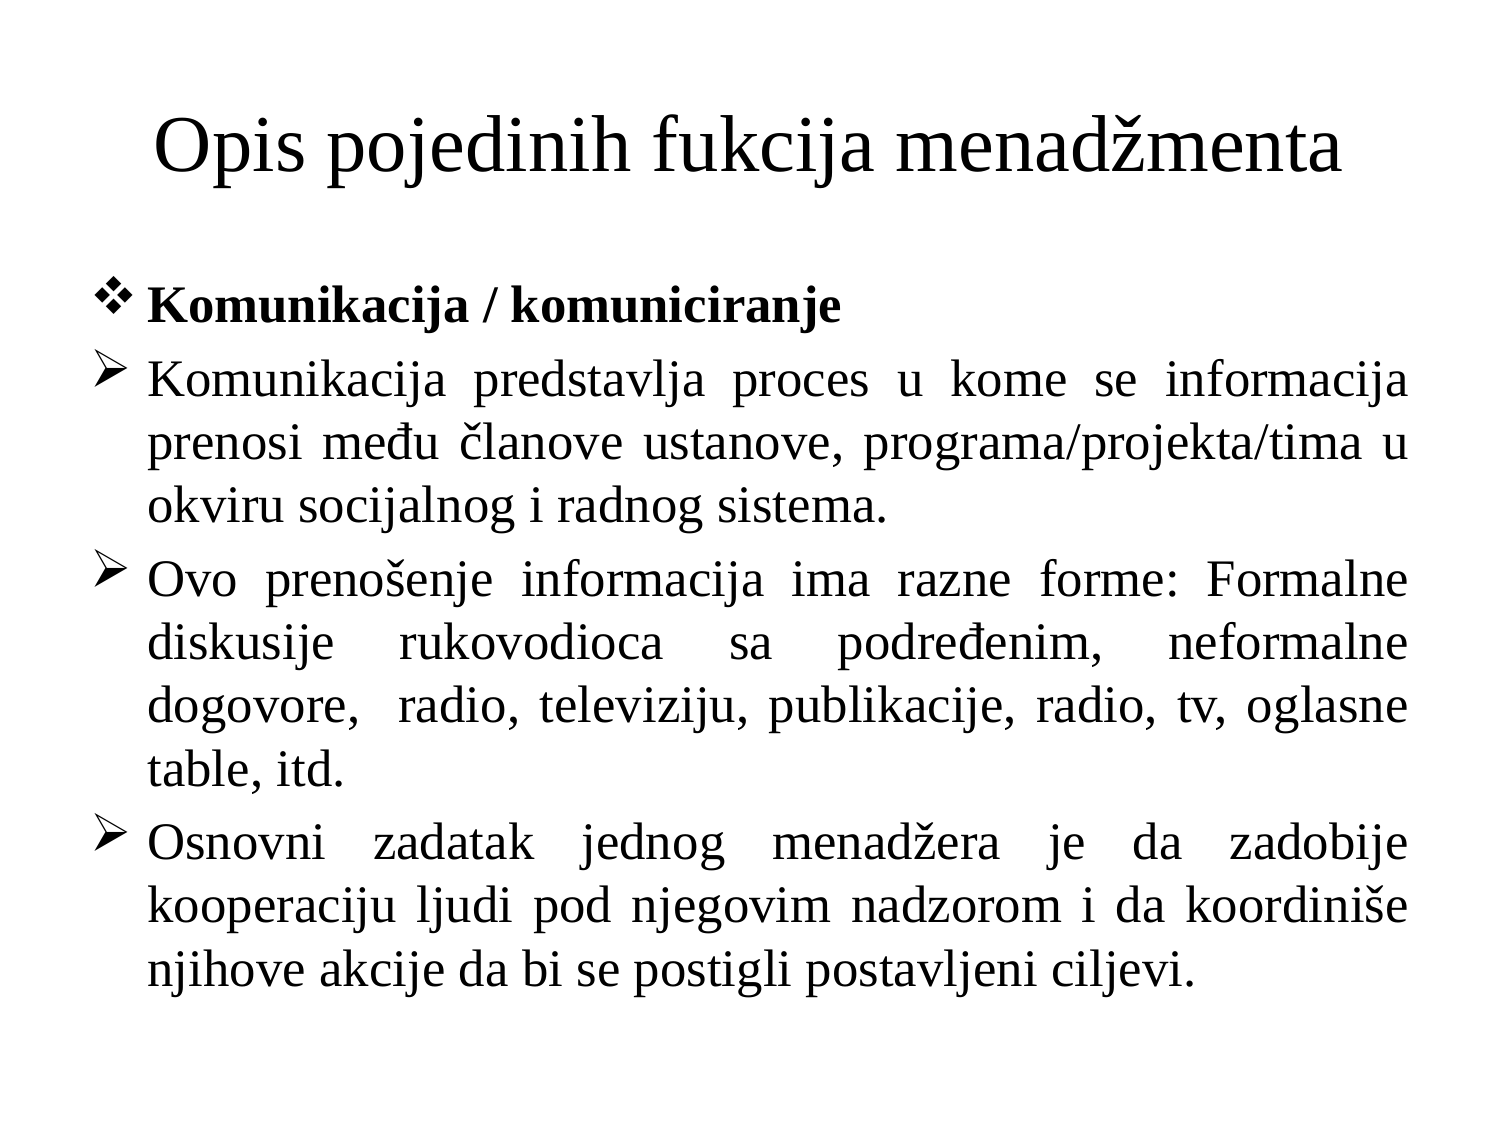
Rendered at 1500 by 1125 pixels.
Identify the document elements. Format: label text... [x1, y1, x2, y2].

list Komunikacija / komuniciranje Komunikacija predstavlja proces u kome se informacija prenosi među članove ustanove, programa/projekta/tima u okviru socijalnog i radnog sistema. Ovo prenošenje informacija ima razne forme: Formalne diskusije rukovodioca sa podređenim, neformalne dogovore, radio, televiziju, publikacije, radio, tv, oglasne table, itd. Osnovni zadatak jednog menadžera je da zadobije kooperaciju ljudi pod njegovim nadzorom i da koordiniše njihove akcije da bi se postigli postavljeni ciljevi. [75, 262, 1425, 1005]
title Opis pojedinih fukcija menadžmenta [75, 45, 1425, 233]
